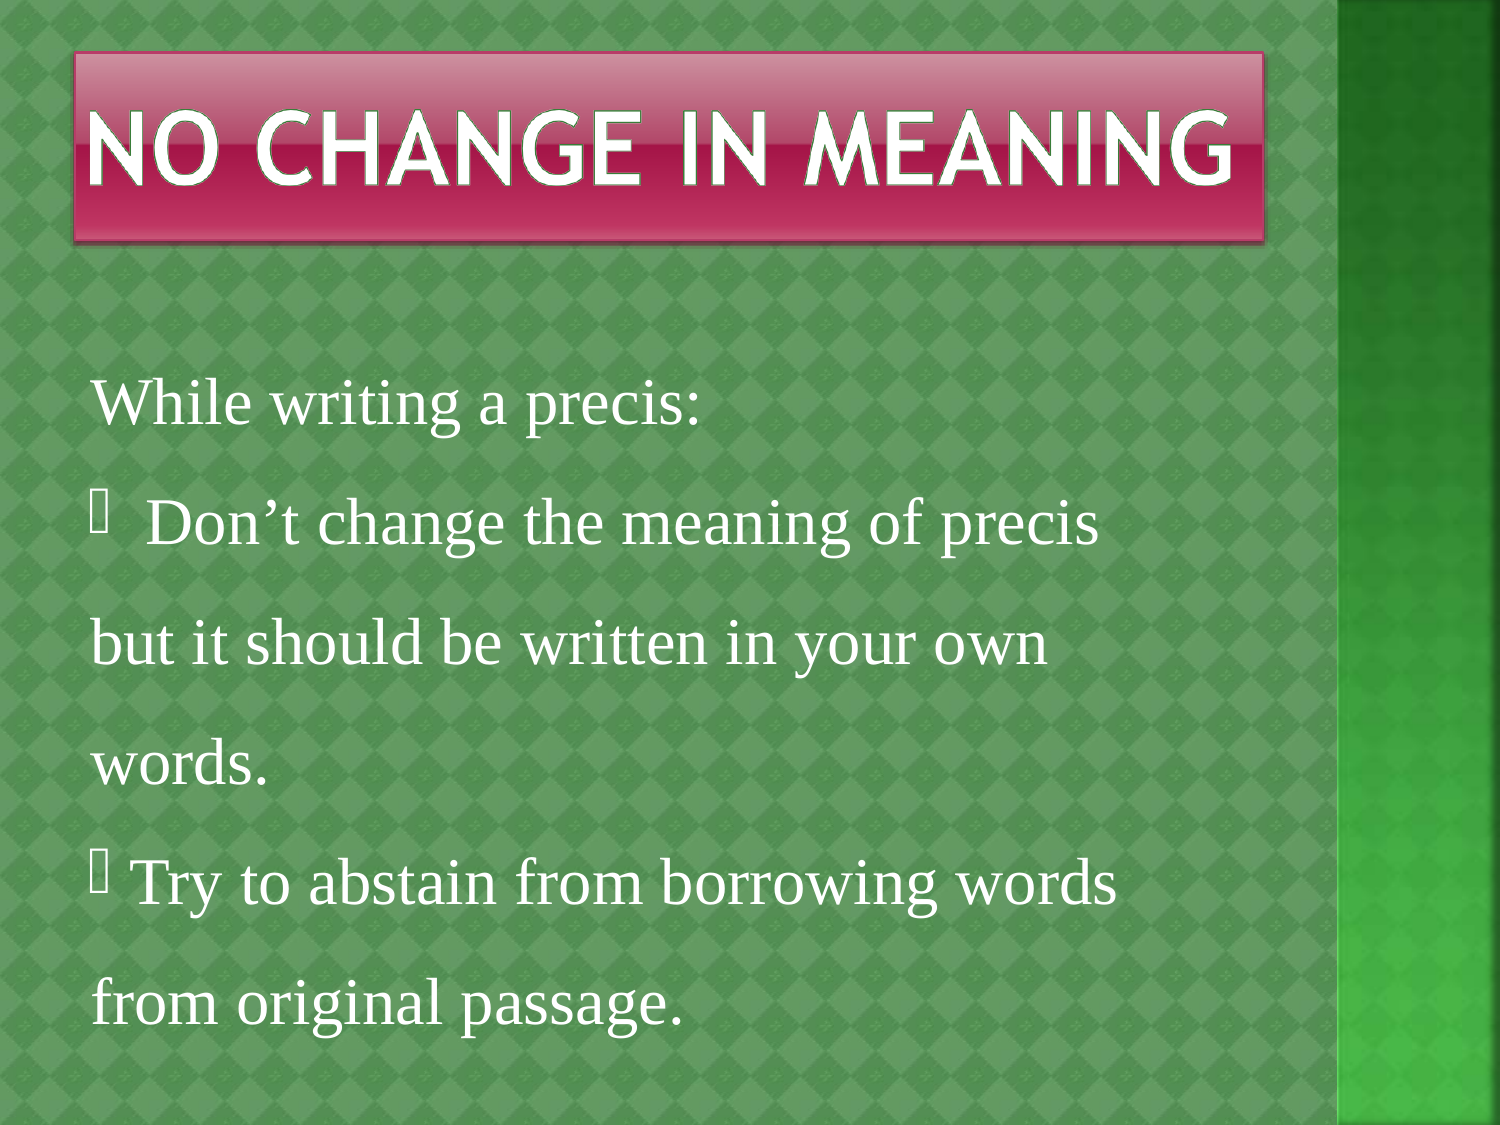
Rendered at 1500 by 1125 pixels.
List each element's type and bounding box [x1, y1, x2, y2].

text_box [0, 0, 1500, 1125]
